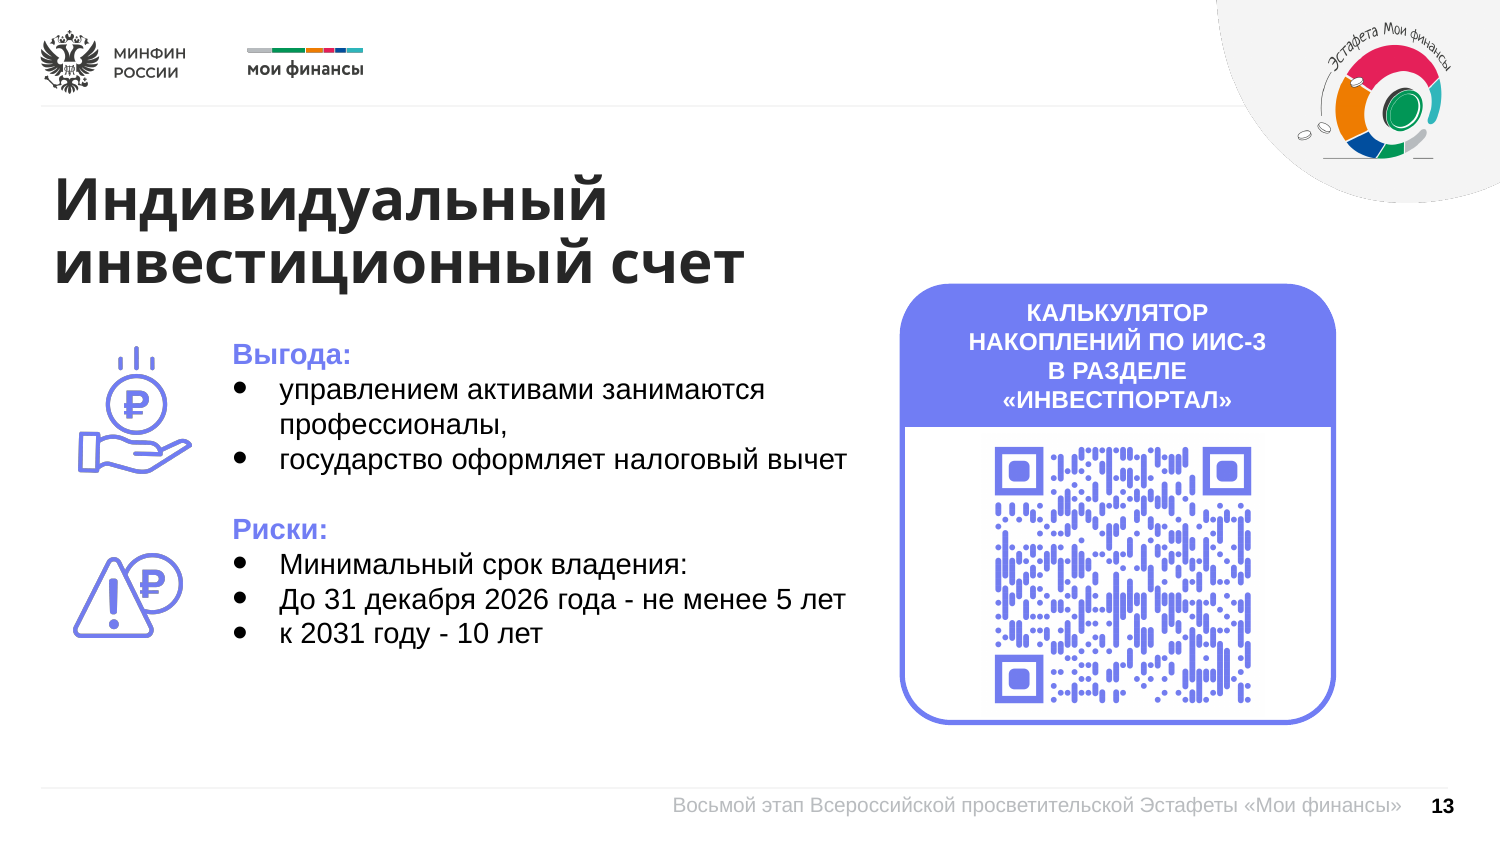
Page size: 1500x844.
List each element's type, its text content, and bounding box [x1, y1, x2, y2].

picture [73, 553, 184, 638]
text_box Выгода: управлением активами занимаются профессионалы, государство оформляет налоговый вычет Риски: Минимальный срок владения: До 31 декабря 2026 года - не менее 5 лет к 2031 году - 10 лет [232, 335, 868, 772]
picture [247, 48, 363, 78]
picture [981, 433, 1265, 717]
picture [78, 346, 192, 475]
text_box КАЛЬКУЛЯТОР НАКОПЛЕНИЙ ПО ИИС-3 В РАЗДЕЛЕ «ИНВЕСТПОРТАЛ» [961, 300, 1274, 411]
text_box Индивидуальный инвестиционный счет [53, 170, 1105, 232]
text_box [902, 283, 1334, 427]
slide_number 13 [1417, 552, 1463, 844]
picture [40, 30, 185, 94]
text_box [902, 427, 1334, 723]
picture [1216, 0, 1500, 203]
